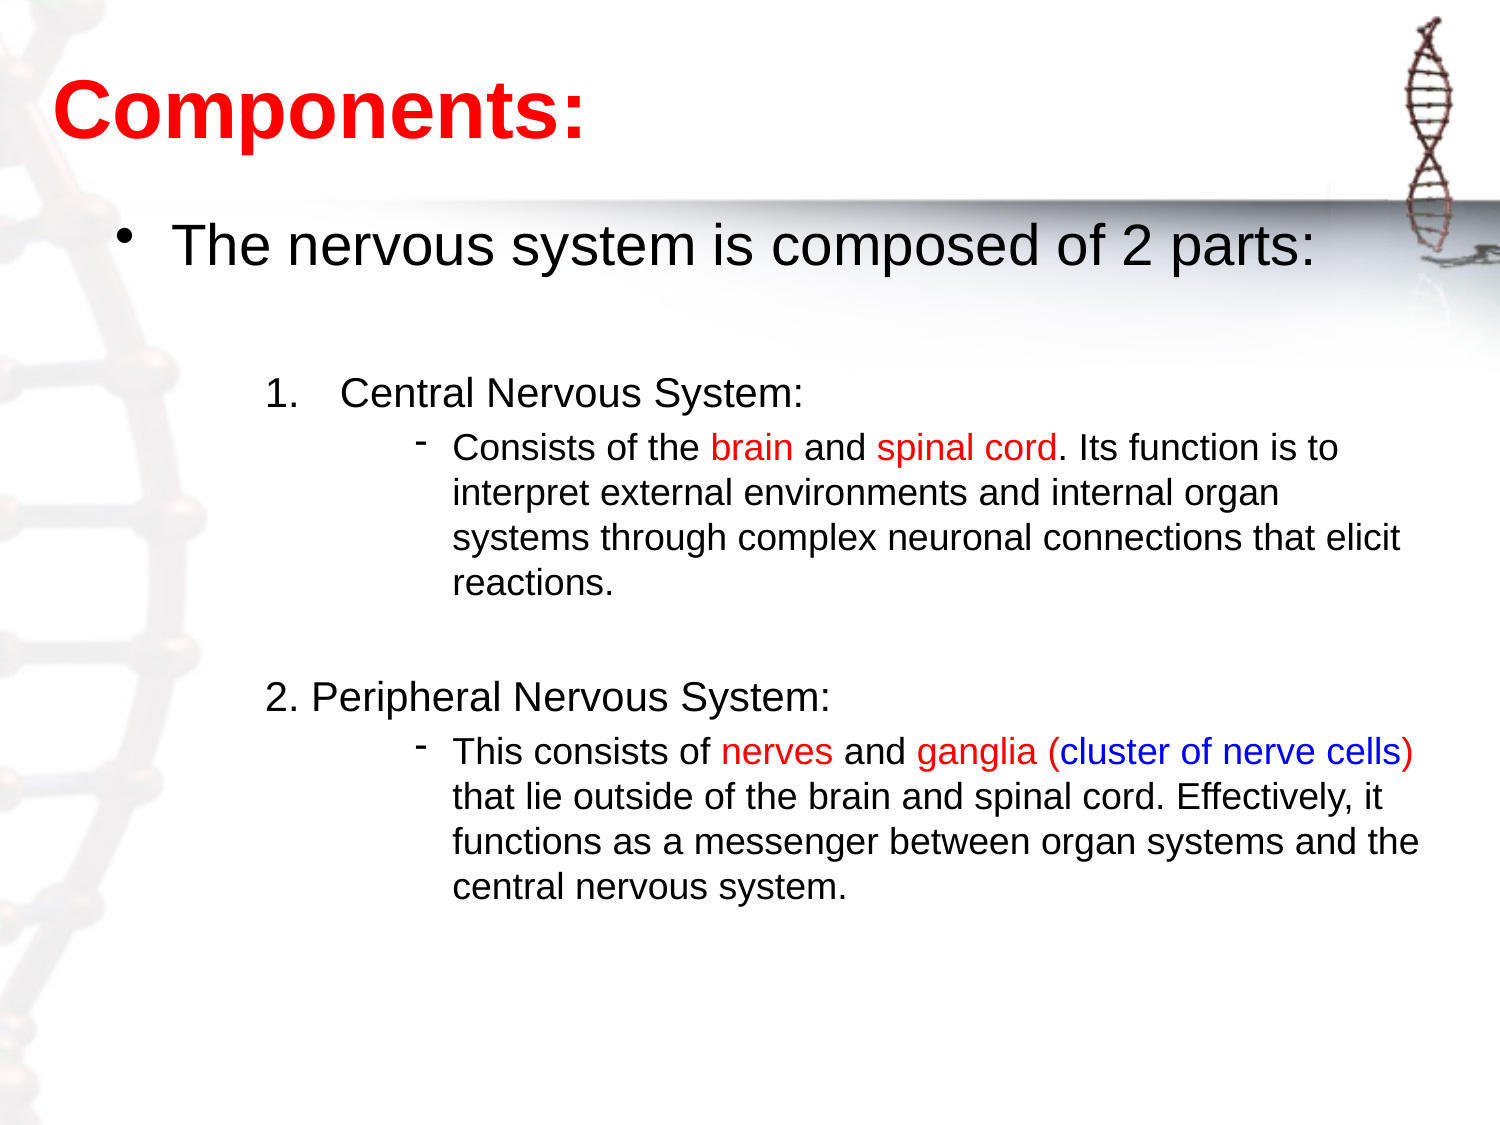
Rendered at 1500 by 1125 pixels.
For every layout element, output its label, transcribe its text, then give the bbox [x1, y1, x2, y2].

picture [0, 0, 1500, 1125]
list The nervous system is composed of 2 parts: Central Nervous System: Consists of the brain and spinal cord. Its function is to interpret external environments and internal organ systems through complex neuronal connections that elicit reactions. 2. Peripheral Nervous System: This consists of nerves and ganglia (cluster of nerve cells) that lie outside of the brain and spinal cord. Effectively, it functions as a messenger between organ systems and the central nervous system. [99, 200, 1438, 1003]
title Components: [37, 27, 1381, 182]
